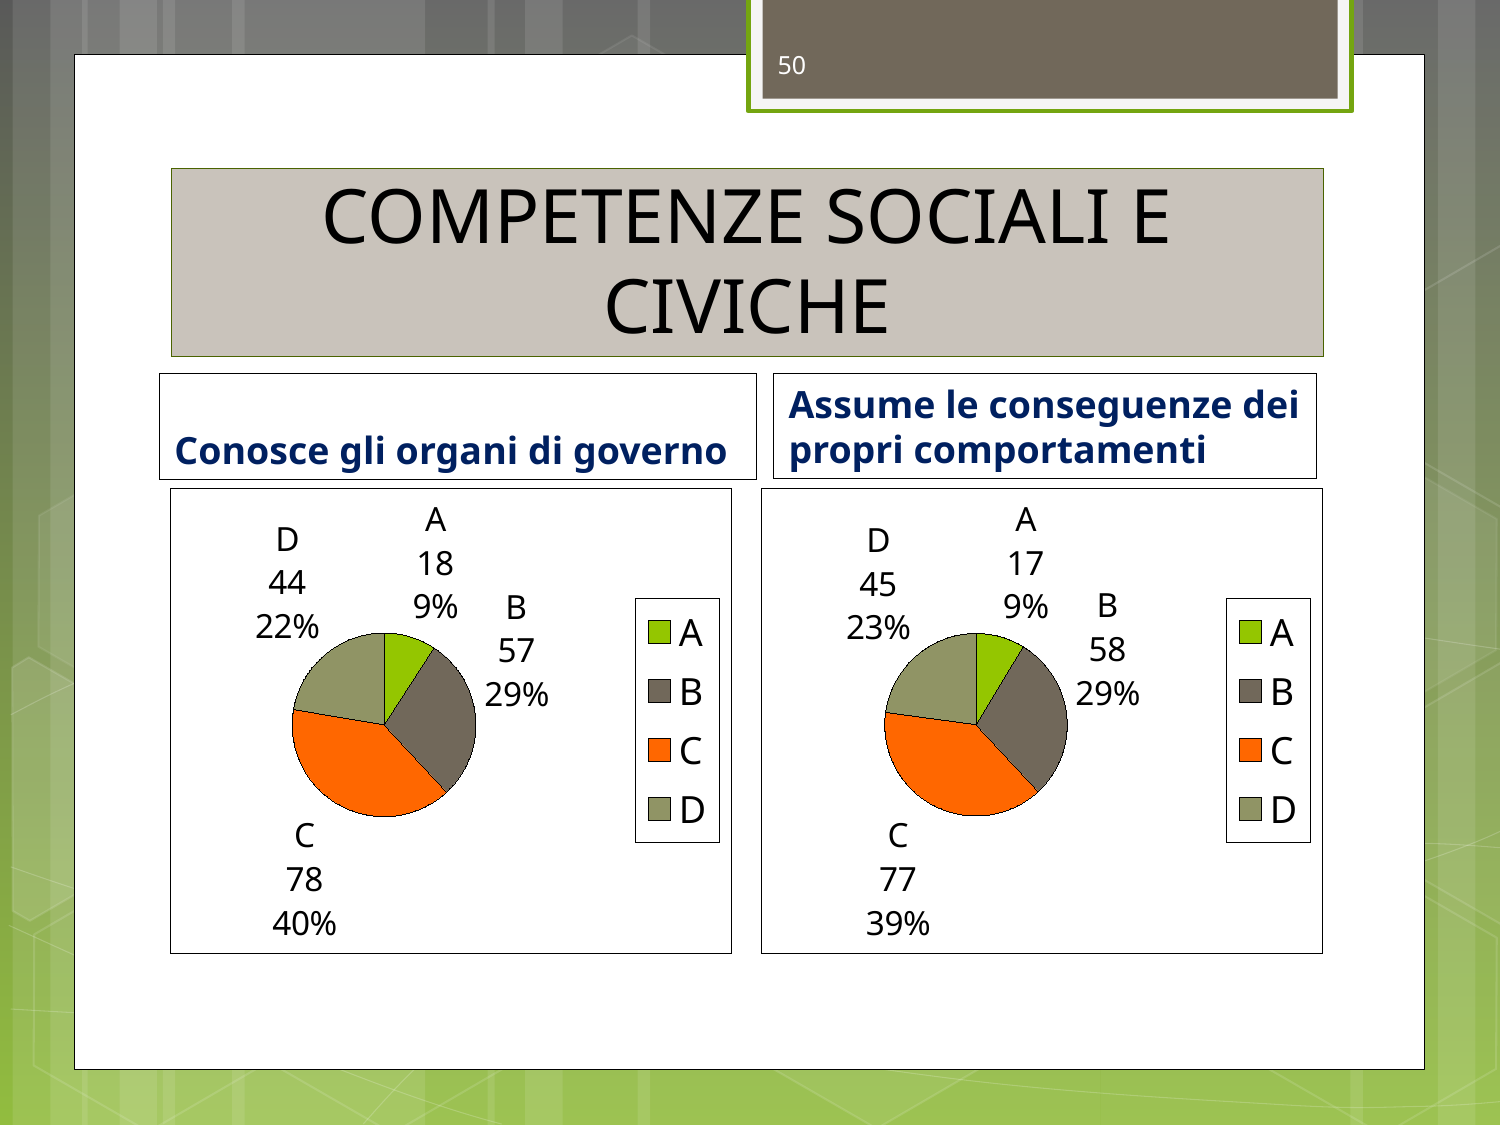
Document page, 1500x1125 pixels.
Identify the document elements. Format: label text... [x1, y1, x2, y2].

title COMPETENZE SOCIALI E CIVICHE [171, 168, 1324, 357]
chart [761, 487, 1324, 954]
slide_number 50 [762, 36, 982, 97]
chart [170, 487, 733, 954]
list Assume le conseguenze dei propri comportamenti [773, 373, 1317, 479]
list Conosce gli organi di governo [159, 373, 757, 480]
